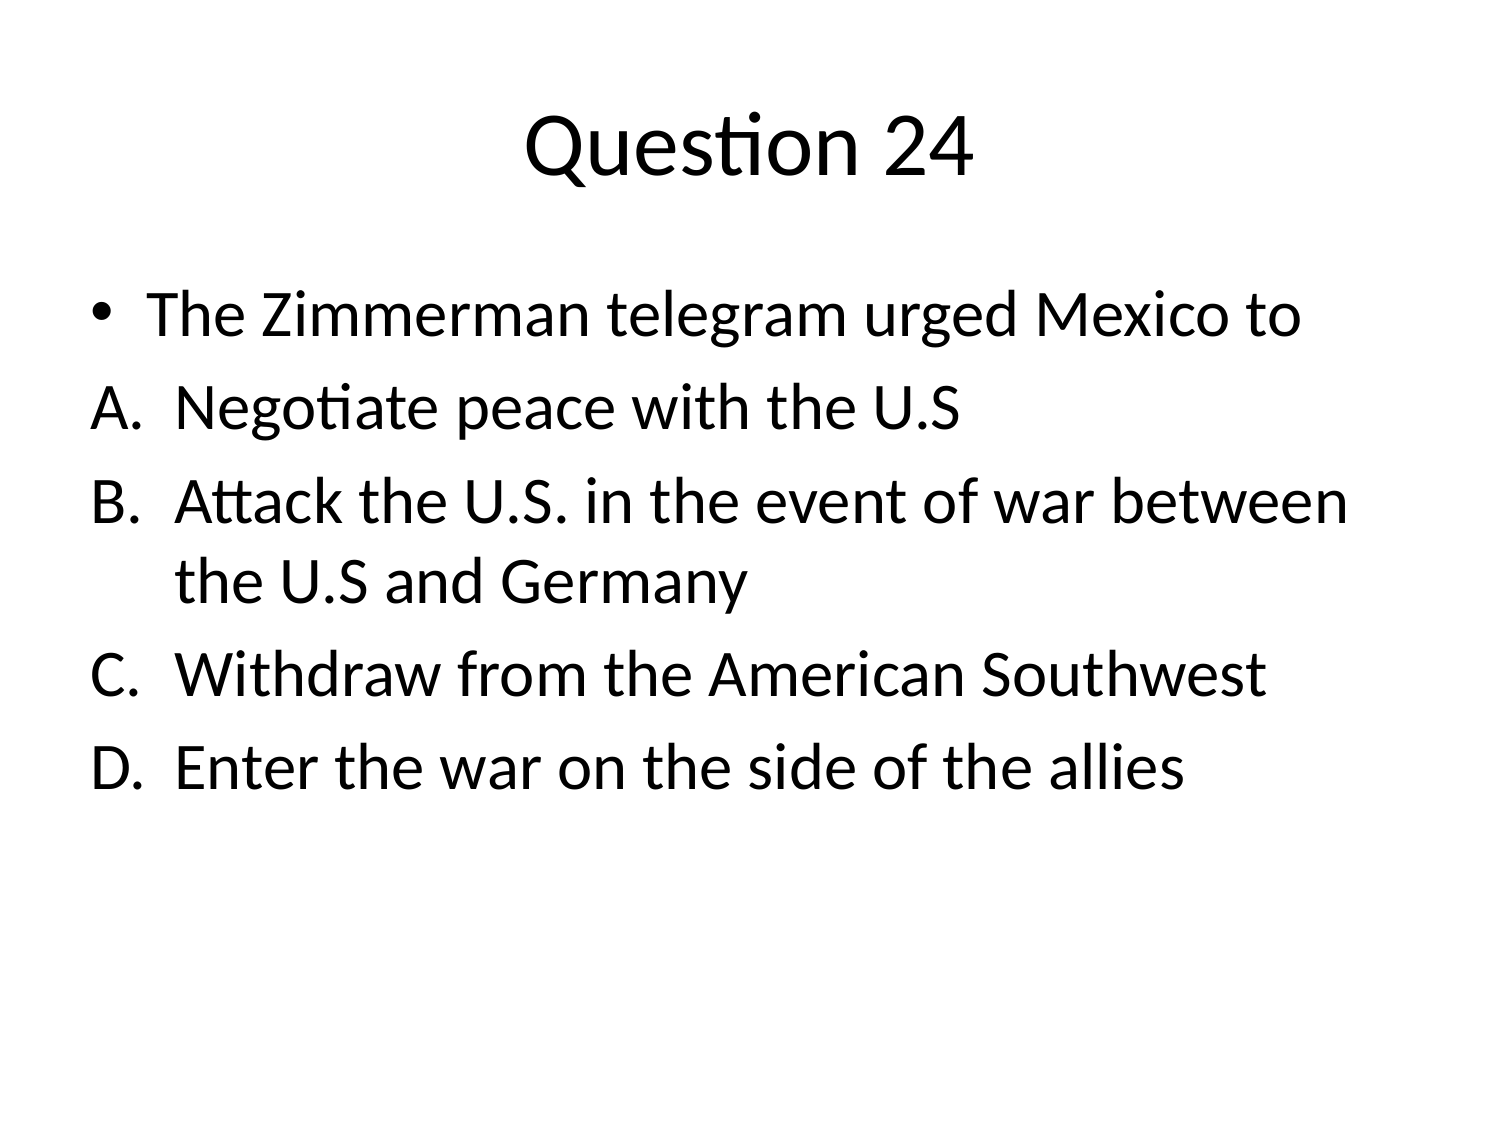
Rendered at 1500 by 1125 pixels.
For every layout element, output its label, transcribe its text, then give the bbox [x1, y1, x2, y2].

list The Zimmerman telegram urged Mexico to Negotiate peace with the U.S Attack the U.S. in the event of war between the U.S and Germany Withdraw from the American Southwest Enter the war on the side of the allies [75, 262, 1425, 1005]
title Question 24 [75, 45, 1425, 233]
